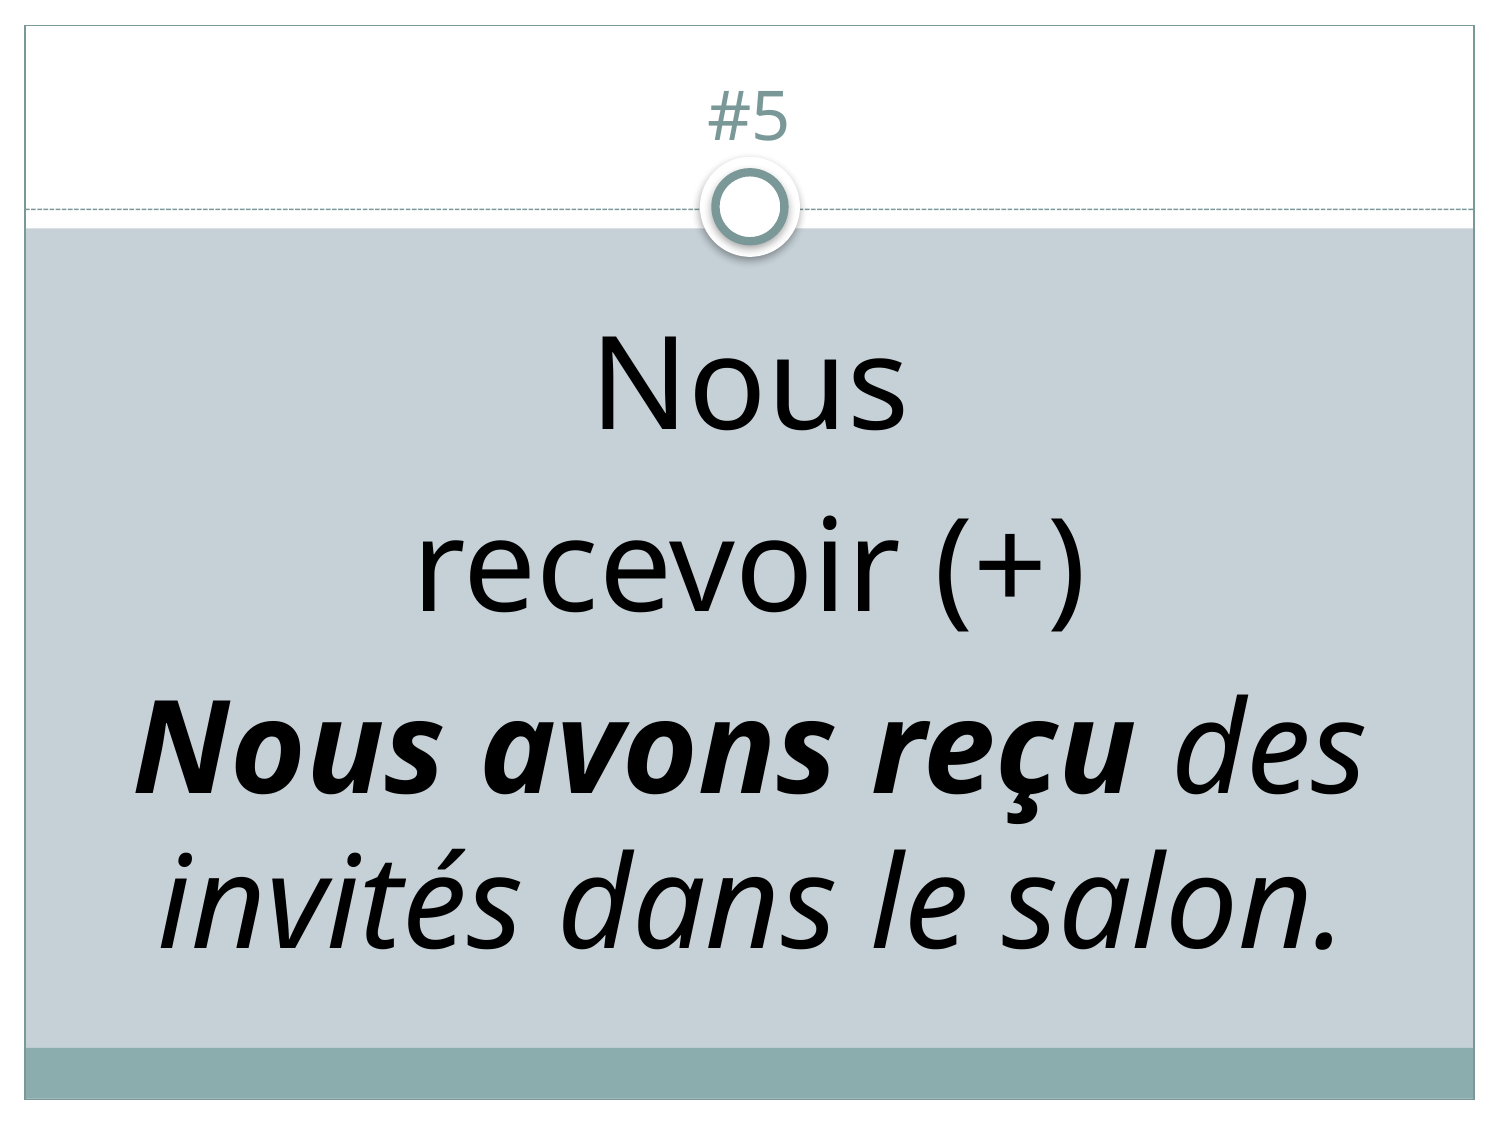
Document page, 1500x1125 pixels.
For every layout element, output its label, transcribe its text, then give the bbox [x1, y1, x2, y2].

list Nous recevoir (+) Nous avons reçu des invités dans le salon. [0, 287, 1500, 988]
title #5 [49, 37, 1450, 162]
